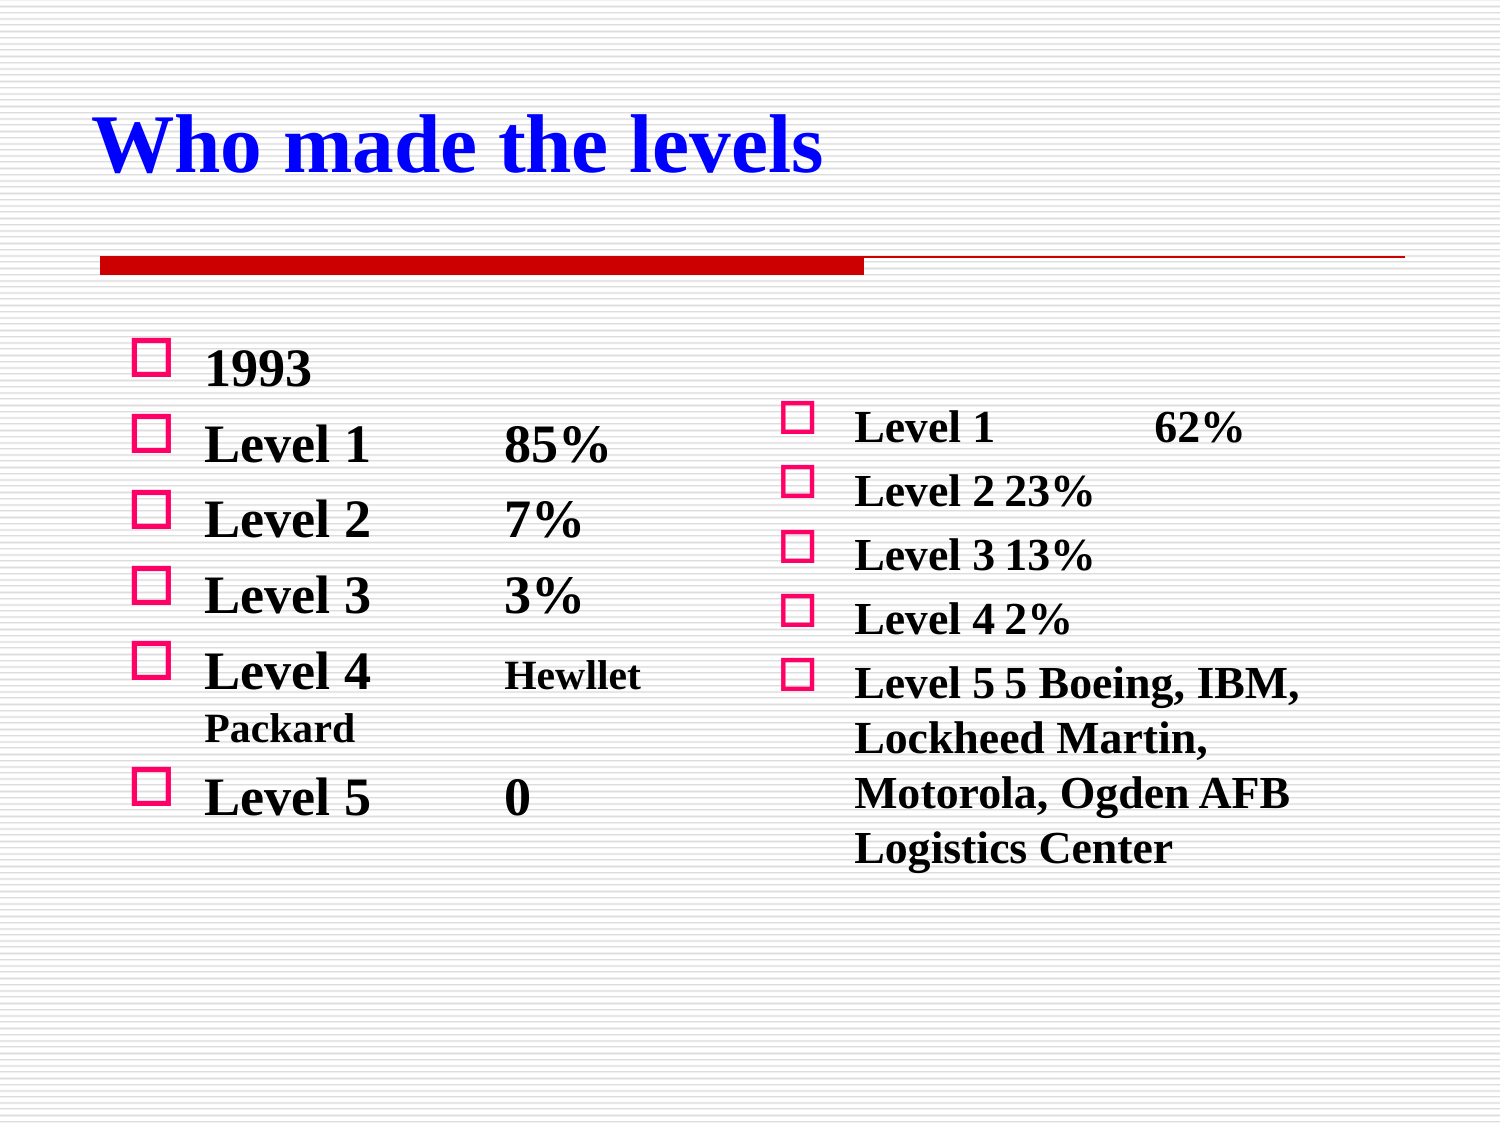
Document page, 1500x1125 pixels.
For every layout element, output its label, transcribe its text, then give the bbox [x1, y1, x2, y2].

text_box Level 1 62% Level 2 23% Level 3 13% Level 4 2% Level 5 5 Boeing, IBM, Lockheed Martin, Motorola, Ogden AFB Logistics Center [762, 324, 1388, 1000]
text_box 1993 Level 1 85% Level 2 7% Level 3 3% Level 4 Hewllet Packard Level 5 0 [112, 324, 738, 1000]
text_box Who made the levels [76, 45, 1352, 234]
picture [0, 0, 1500, 1125]
